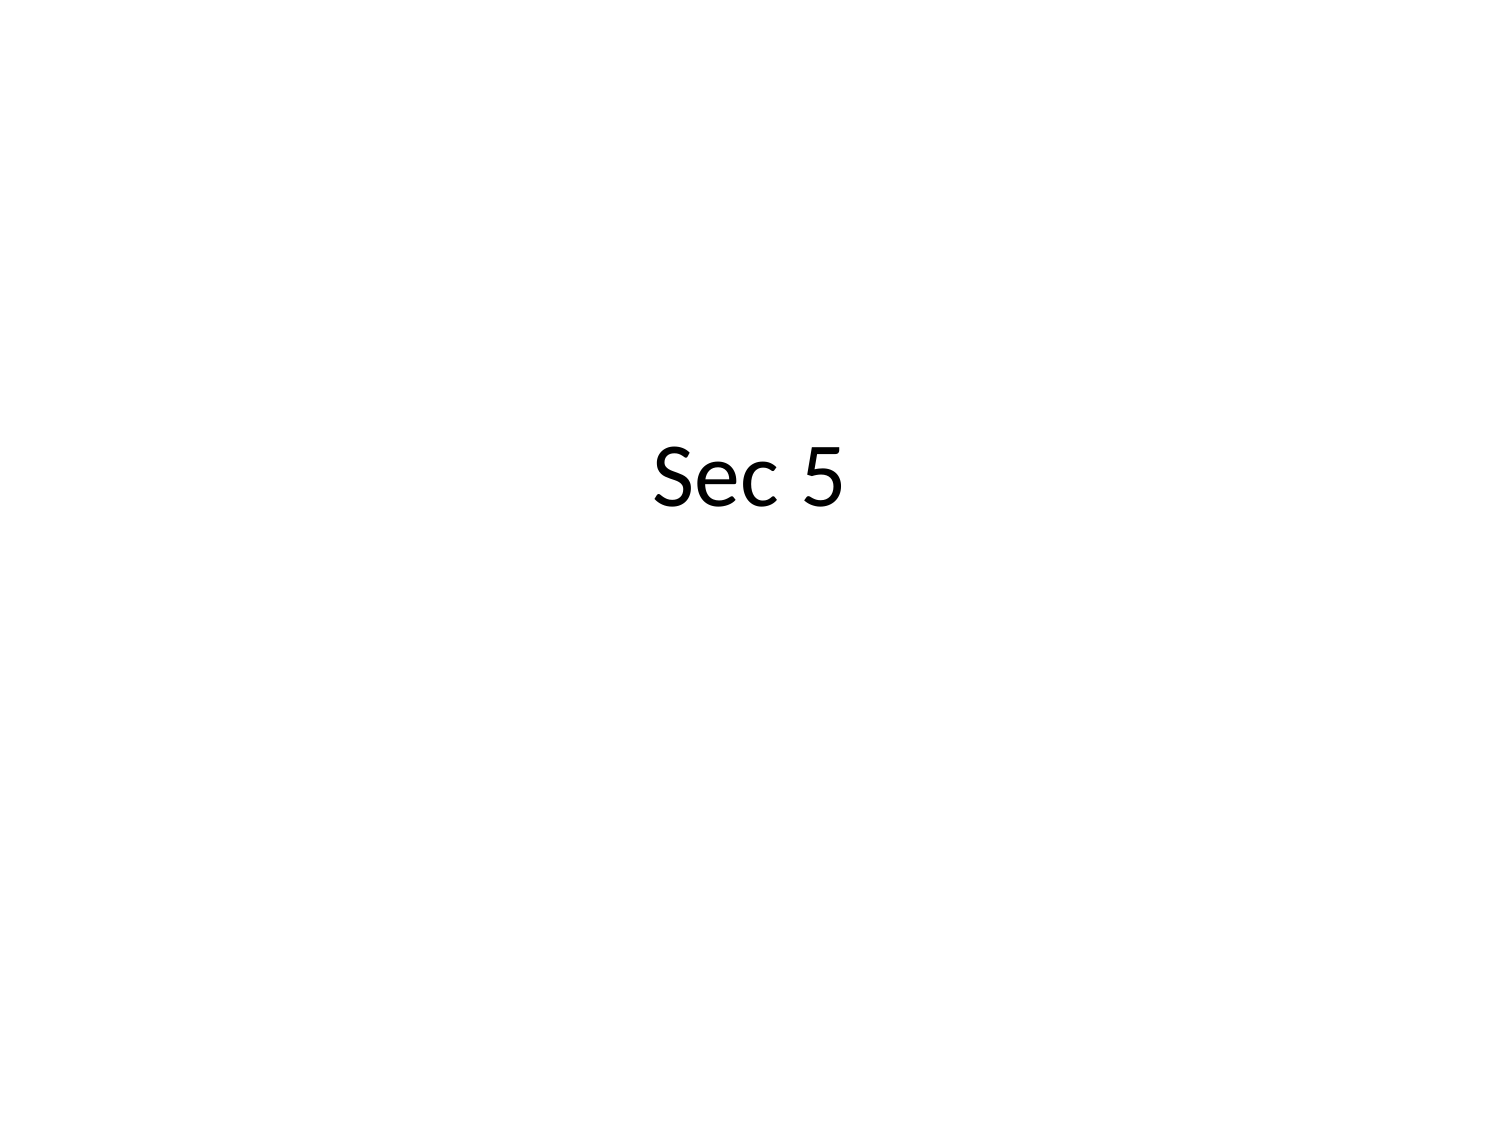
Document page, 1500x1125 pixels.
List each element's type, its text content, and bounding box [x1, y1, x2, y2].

title Sec 5 [112, 349, 1388, 591]
